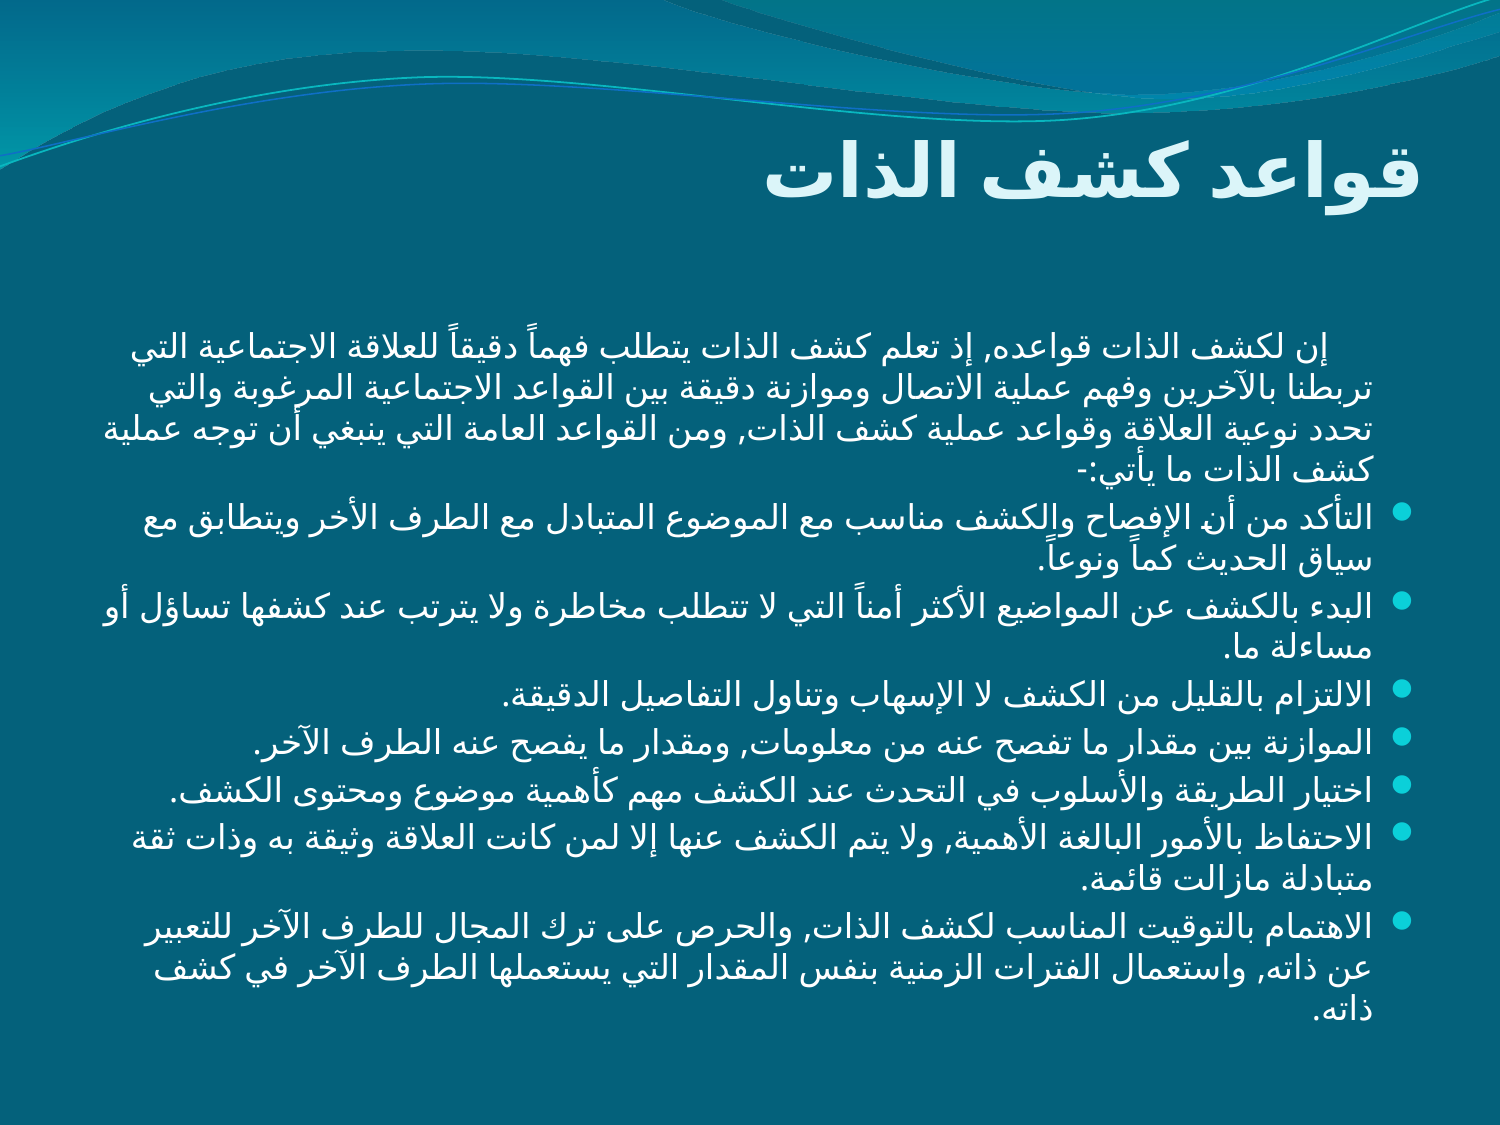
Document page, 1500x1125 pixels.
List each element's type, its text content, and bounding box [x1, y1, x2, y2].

title قواعد كشف الذات [75, 115, 1425, 303]
list إن لكشف الذات قواعده, إذ تعلم كشف الذات يتطلب فهماً دقيقاً للعلاقة الاجتماعية التي تربطنا بالآخرين وفهم عملية الاتصال وموازنة دقيقة بين القواعد الاجتماعية المرغوبة والتي تحدد نوعية العلاقة وقواعد عملية كشف الذات, ومن القواعد العامة التي ينبغي أن توجه عملية كشف الذات ما يأتي:- التأكد من أن الإفصاح والكشف مناسب مع الموضوع المتبادل مع الطرف الأخر ويتطابق مع سياق الحديث كماً ونوعاً. البدء بالكشف عن المواضيع الأكثر أمناً التي لا تتطلب مخاطرة ولا يترتب عند كشفها تساؤل أو مساءلة ما. الالتزام بالقليل من الكشف لا الإسهاب وتناول التفاصيل الدقيقة. الموازنة بين مقدار ما تفصح عنه من معلومات, ومقدار ما يفصح عنه الطرف الآخر. اختيار الطريقة والأسلوب في التحدث عند الكشف مهم كأهمية موضوع ومحتوى الكشف. الاحتفاظ بالأمور البالغة الأهمية, ولا يتم الكشف عنها إلا لمن كانت العلاقة وثيقة به وذات ثقة متبادلة مازالت قائمة. الاهتمام بالتوقيت المناسب لكشف الذات, والحرص على ترك المجال للطرف الآخر للتعبير عن ذاته, واستعمال الفترات الزمنية بنفس المقدار التي يستعملها الطرف الآخر في كشف ذاته. [75, 317, 1425, 1038]
